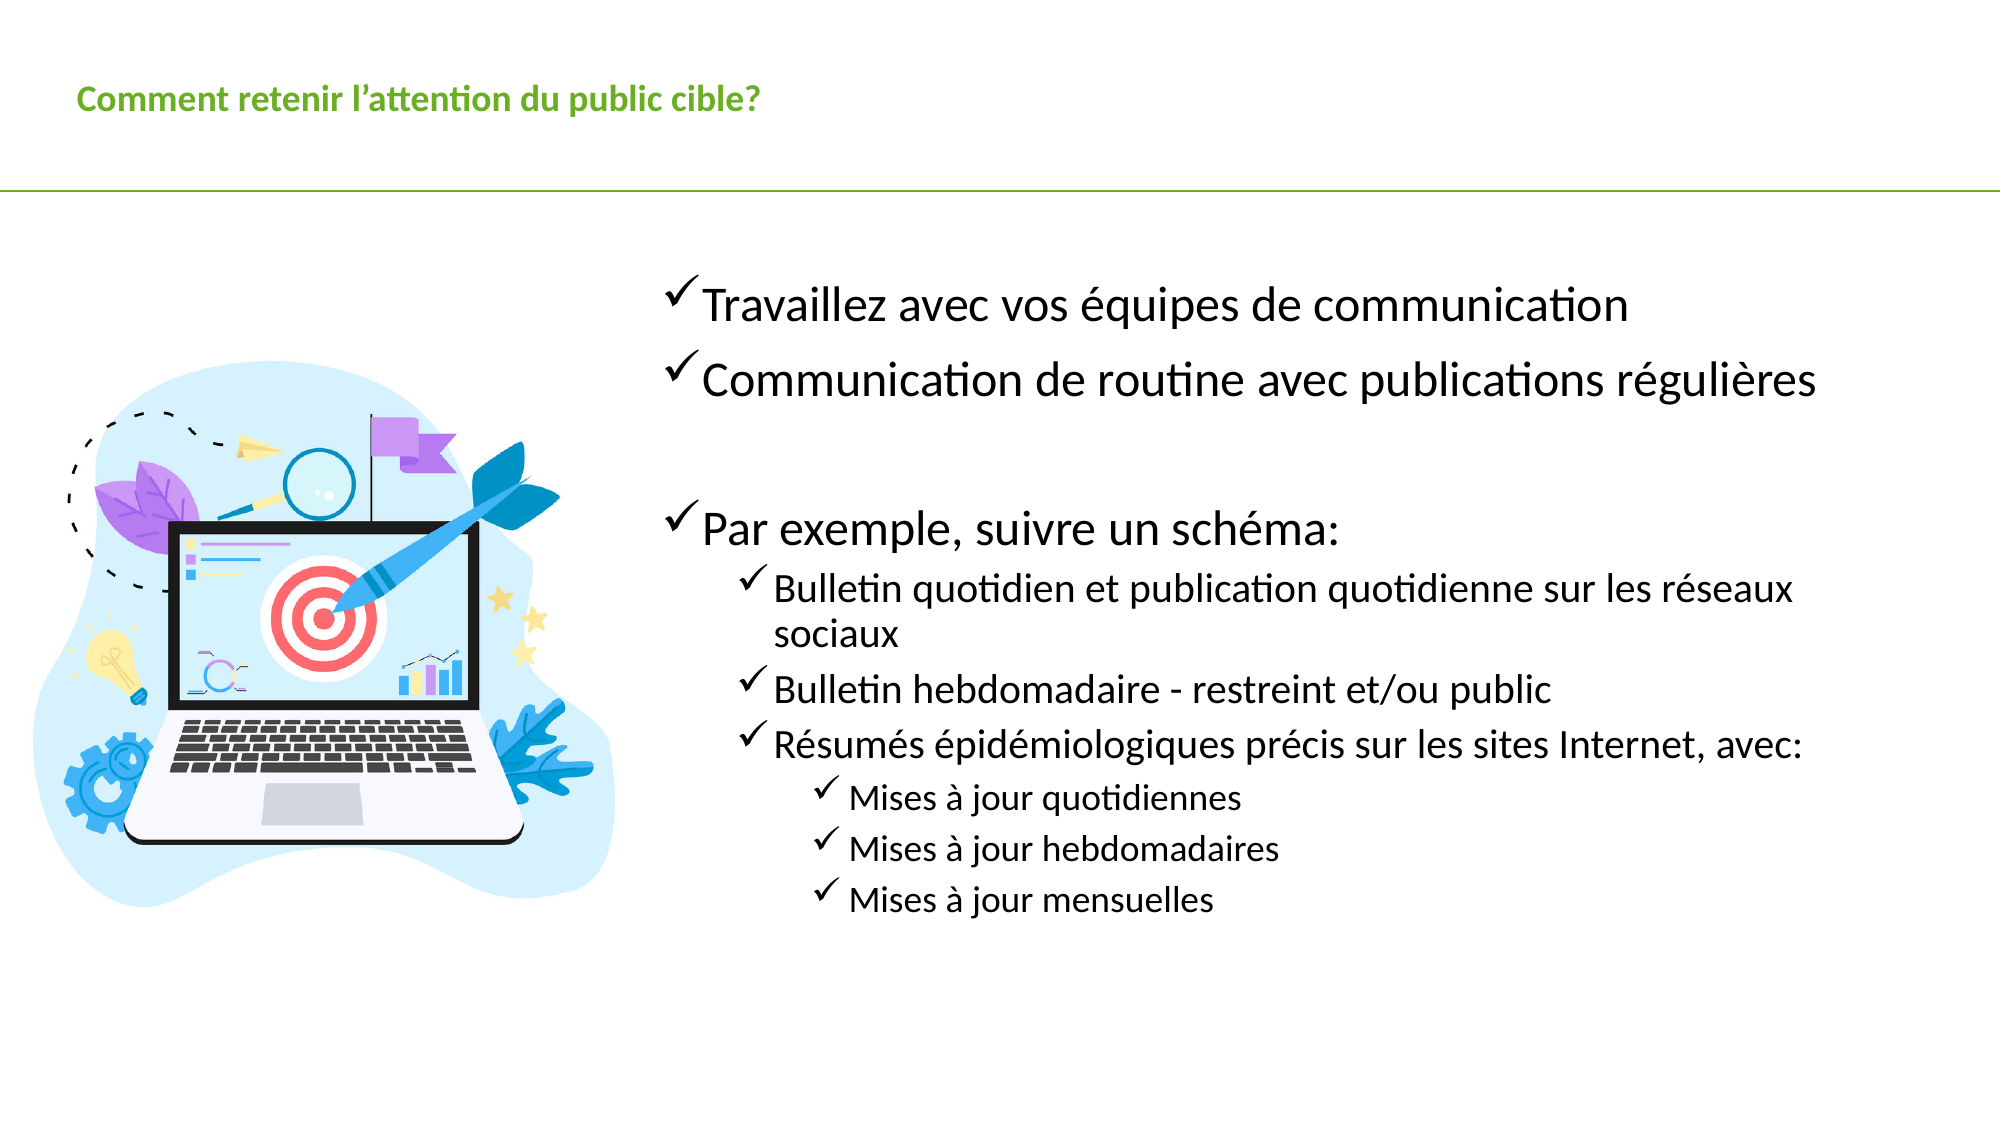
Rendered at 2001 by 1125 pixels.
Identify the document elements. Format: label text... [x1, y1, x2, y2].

picture [21, 349, 625, 919]
text_box [136, 143, 1337, 205]
text_box Comment retenir l’attention du public cible? [62, 66, 1262, 127]
list Travaillez avec vos équipes de communication Communication de routine avec publications régulières Par exemple, suivre un schéma: Bulletin quotidien et publication quotidienne sur les réseaux sociaux Bulletin hebdomadaire - restreint et/ou public Résumés épidémiologiques précis sur les sites Internet, avec: Mises à jour quotidiennes Mises à jour hebdomadaires Mises à jour mensuelles [646, 270, 1879, 1031]
